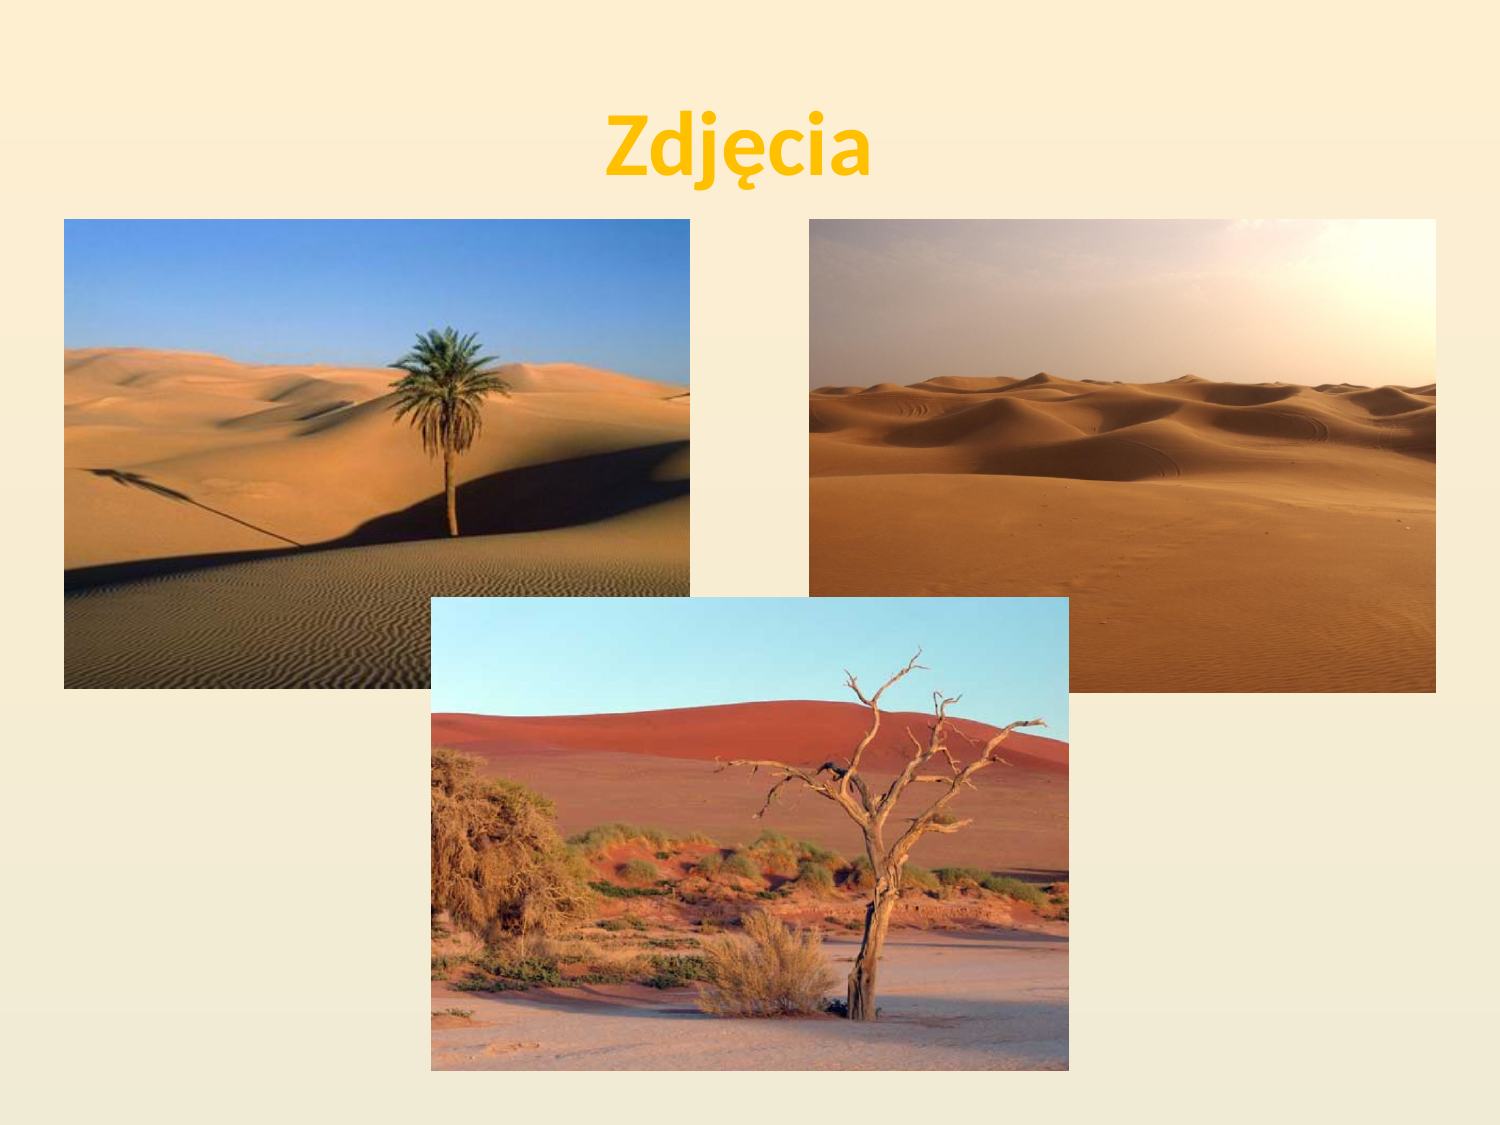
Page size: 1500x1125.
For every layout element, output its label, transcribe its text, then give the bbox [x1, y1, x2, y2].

picture [64, 219, 1436, 1071]
title Zdjęcia [75, 45, 1425, 233]
